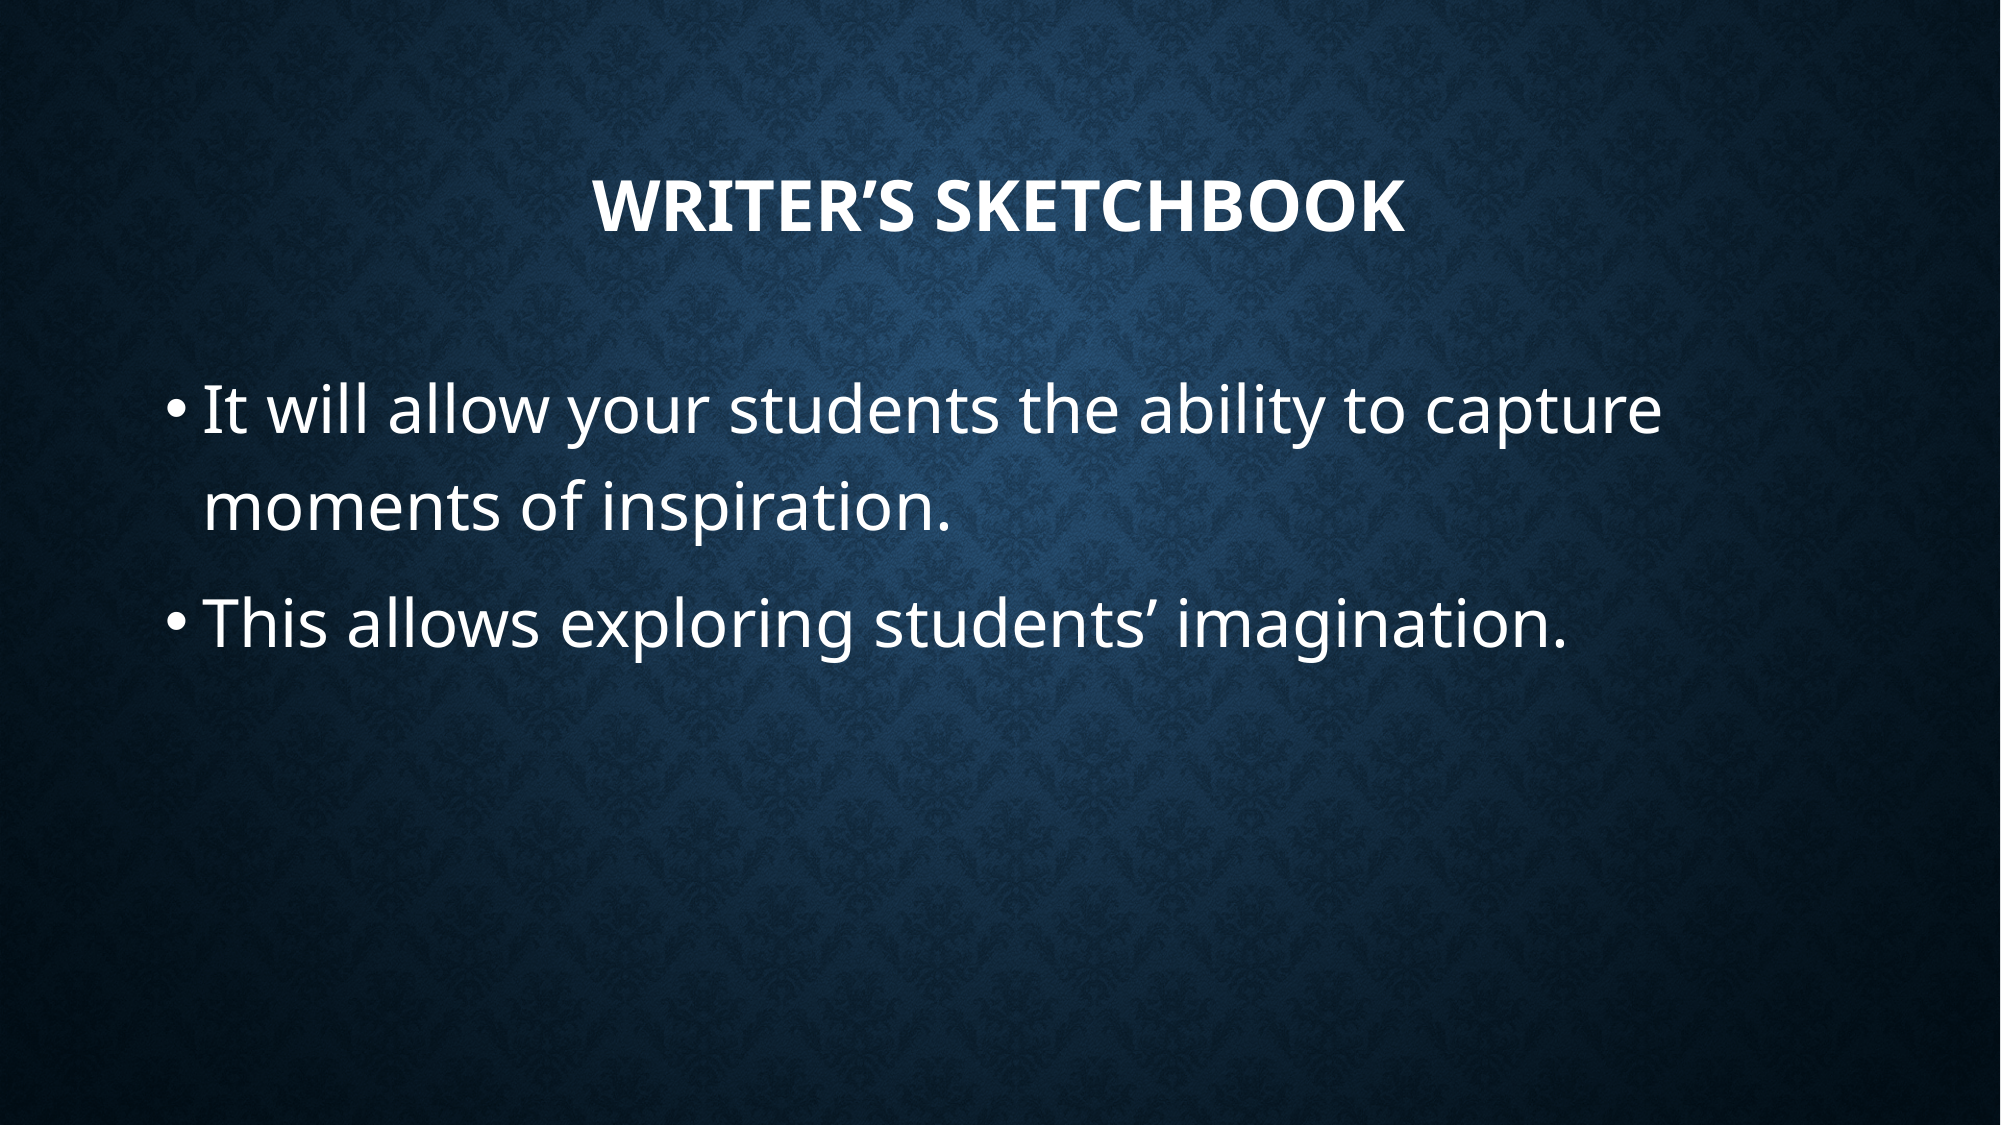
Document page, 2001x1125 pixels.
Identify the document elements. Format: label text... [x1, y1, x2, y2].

title Writer’s sketchbook [149, 99, 1849, 318]
list It will allow your students the ability to capture moments of inspiration. This allows exploring students’ imagination. [149, 343, 1849, 950]
